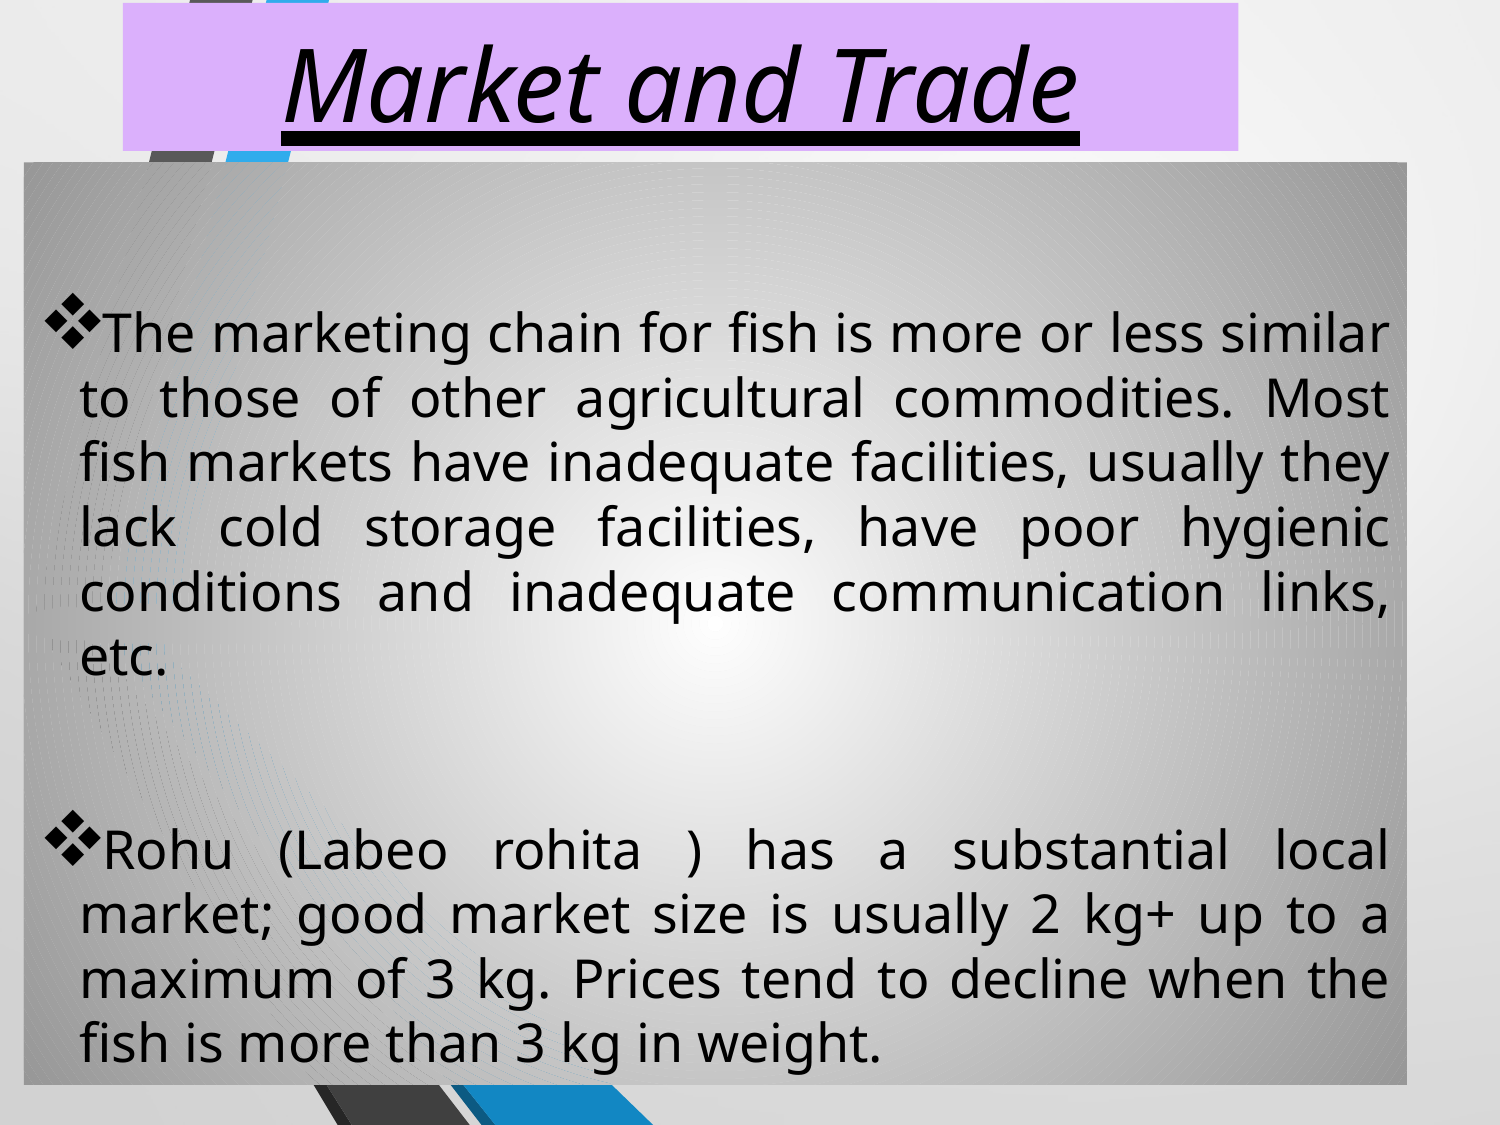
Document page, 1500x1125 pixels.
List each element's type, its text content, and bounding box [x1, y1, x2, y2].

title Market and Trade [122, 2, 1239, 151]
subtitle The marketing chain for fish is more or less similar to those of other agricultural commodities. Most fish markets have inadequate facilities, usually they lack cold storage facilities, have poor hygienic conditions and inadequate communication links, etc. Rohu (Labeo rohita ) has a substantial local market; good market size is usually 2 kg+ up to a maximum of 3 kg. Prices tend to decline when the fish is more than 3 kg in weight. [23, 162, 1407, 1085]
